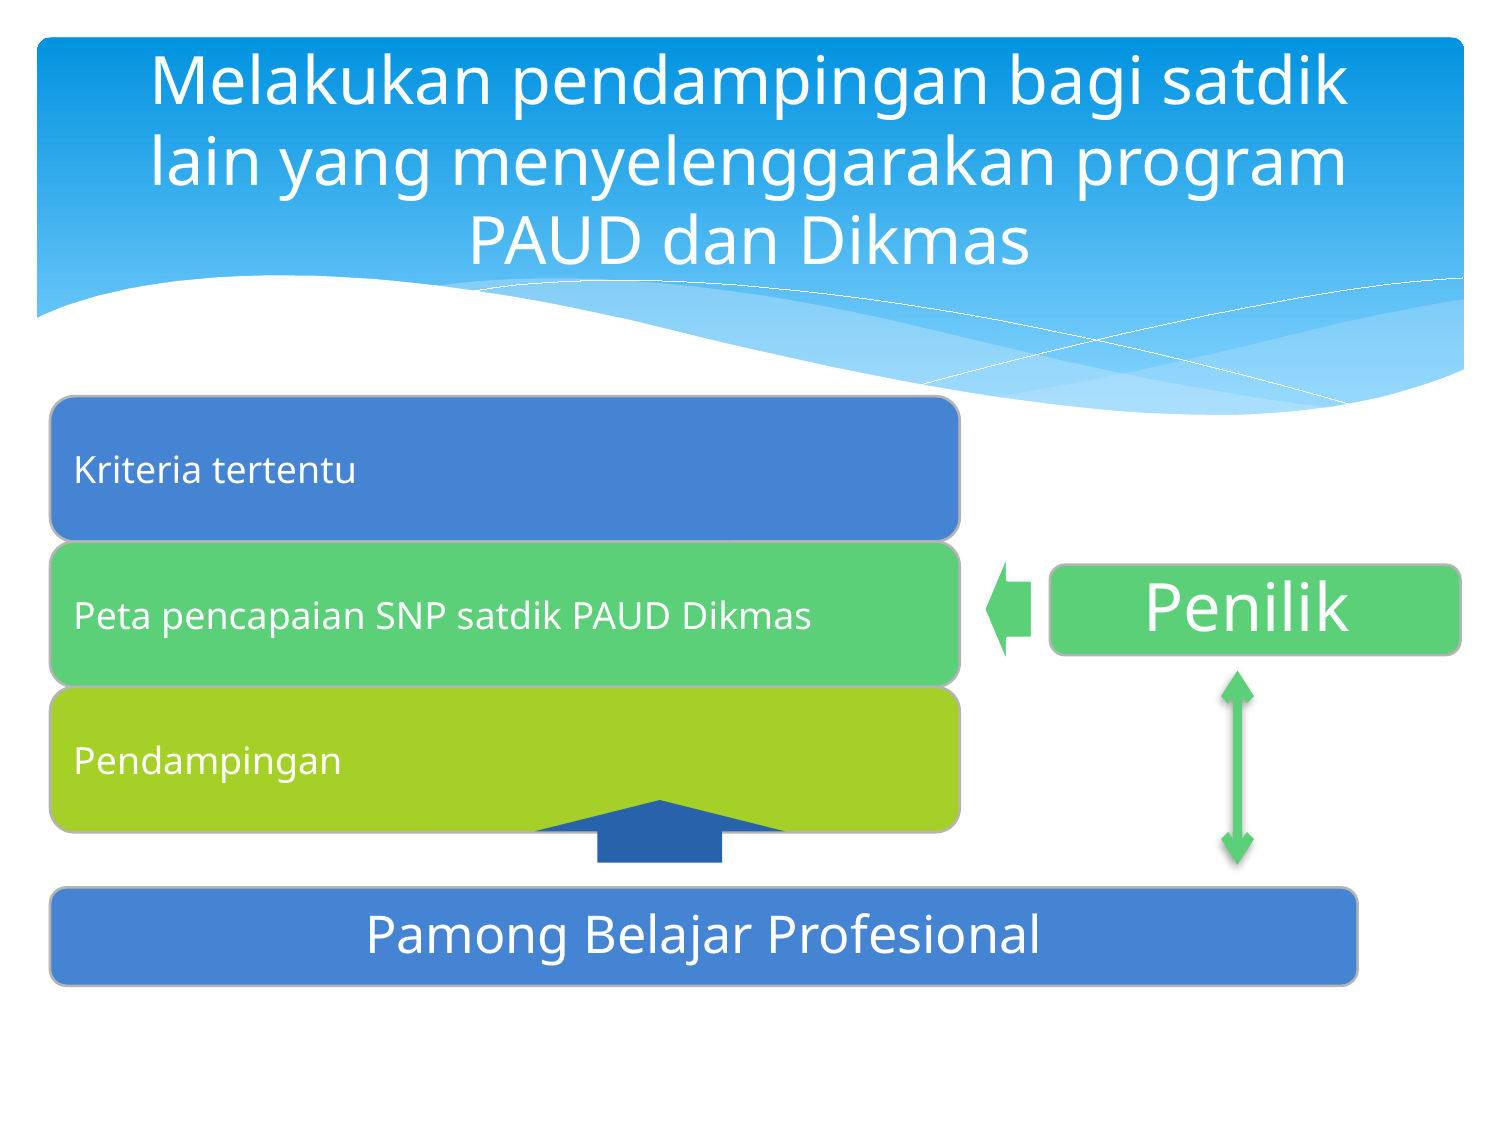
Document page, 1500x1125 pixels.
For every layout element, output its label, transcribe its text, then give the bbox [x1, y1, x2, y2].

title Melakukan pendampingan bagi satdik lain yang menyelenggarakan program PAUD dan Dikmas [75, 55, 1425, 261]
text_box [981, 547, 1036, 671]
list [49, 395, 960, 833]
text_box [1049, 564, 1461, 656]
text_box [49, 887, 1358, 987]
text_box [595, 842, 724, 864]
